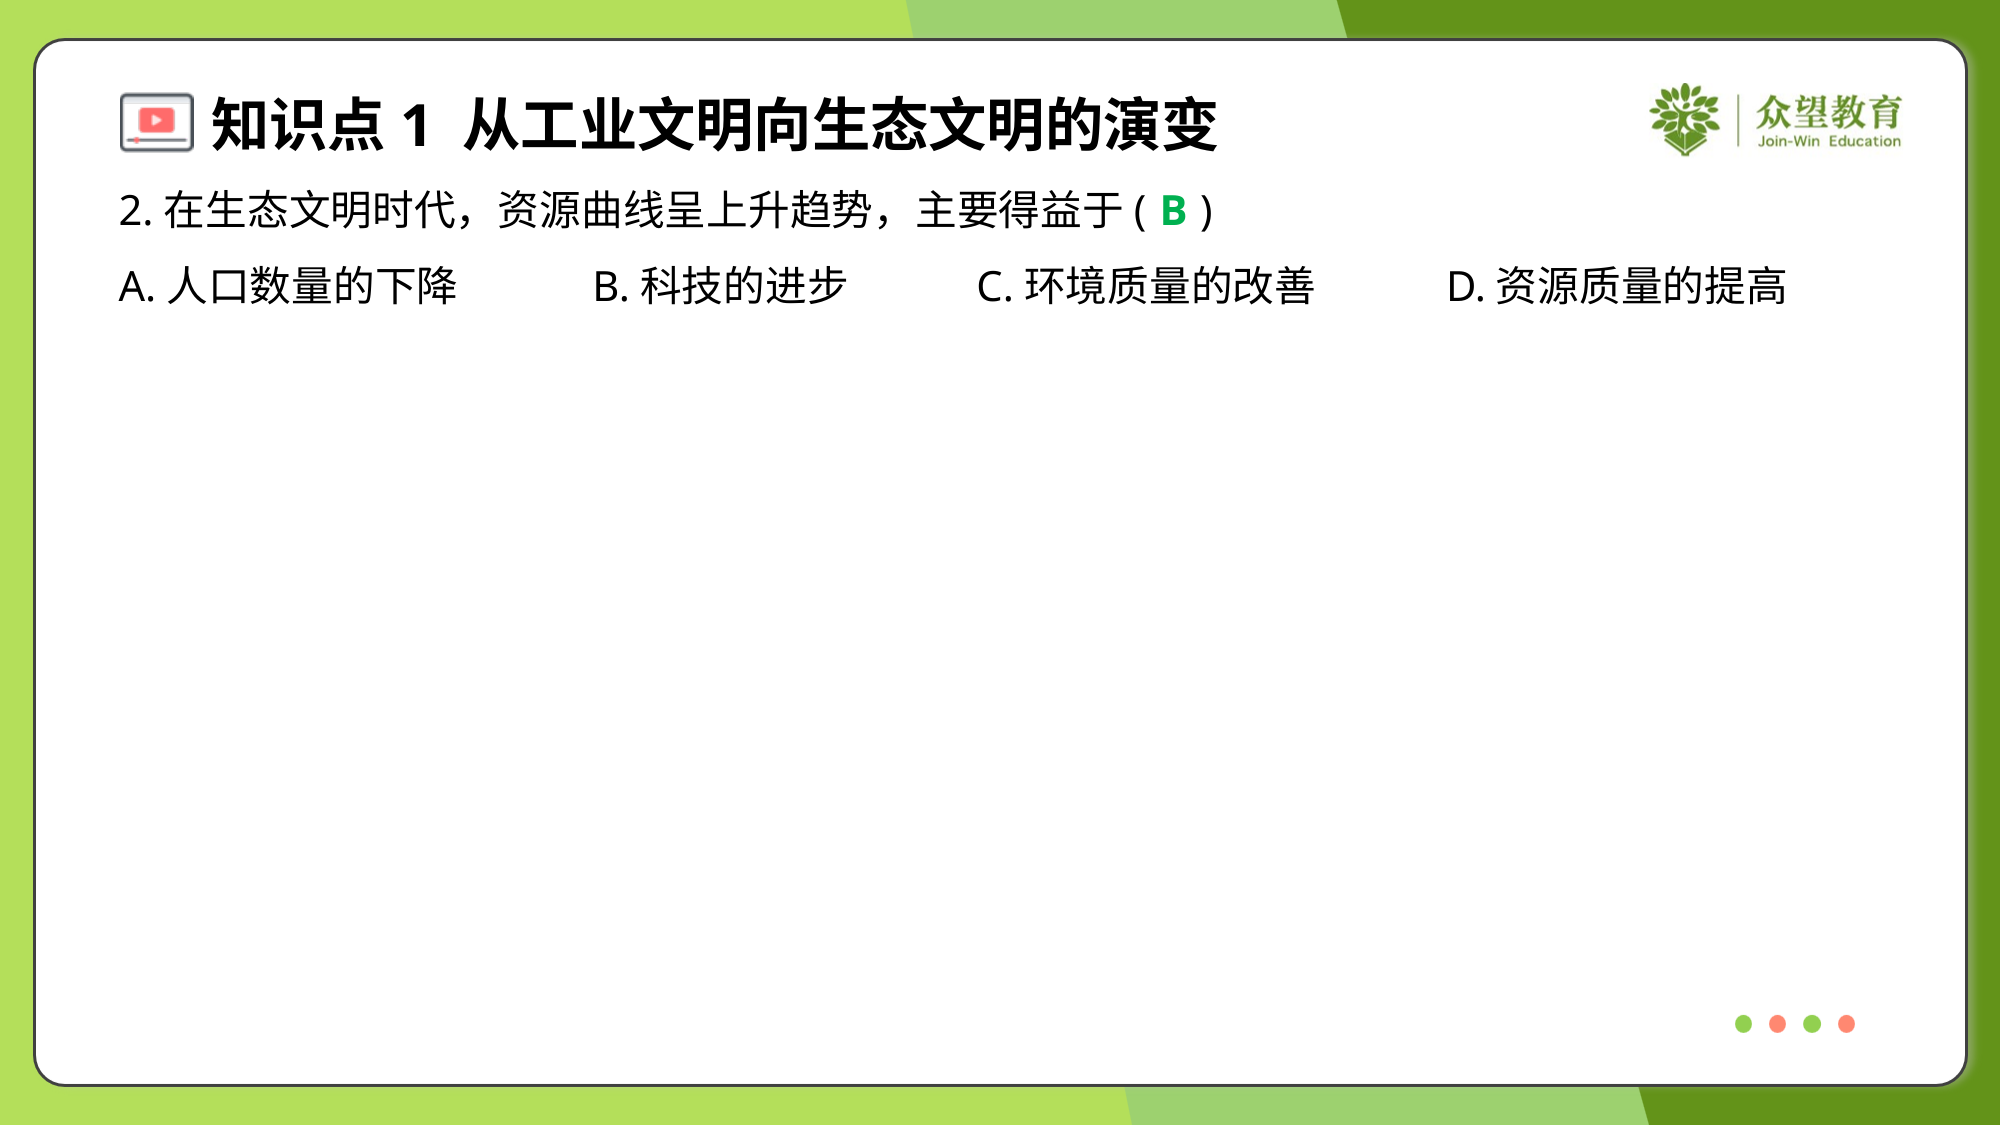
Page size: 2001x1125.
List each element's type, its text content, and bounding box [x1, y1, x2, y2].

text_box A.人口数量的下降 B.科技的进步 C.环境质量的改善 D.资源质量的提高 [118, 234, 1883, 302]
text_box 2.在生态文明时代，资源曲线呈上升趋势，主要得益于( ) [1203, 158, 1883, 226]
text_box B [1144, 158, 1203, 226]
picture [0, 0, 2000, 1125]
text_box 2.在生态文明时代，资源曲线呈上升趋势，主要得益于( ) [118, 158, 1144, 226]
